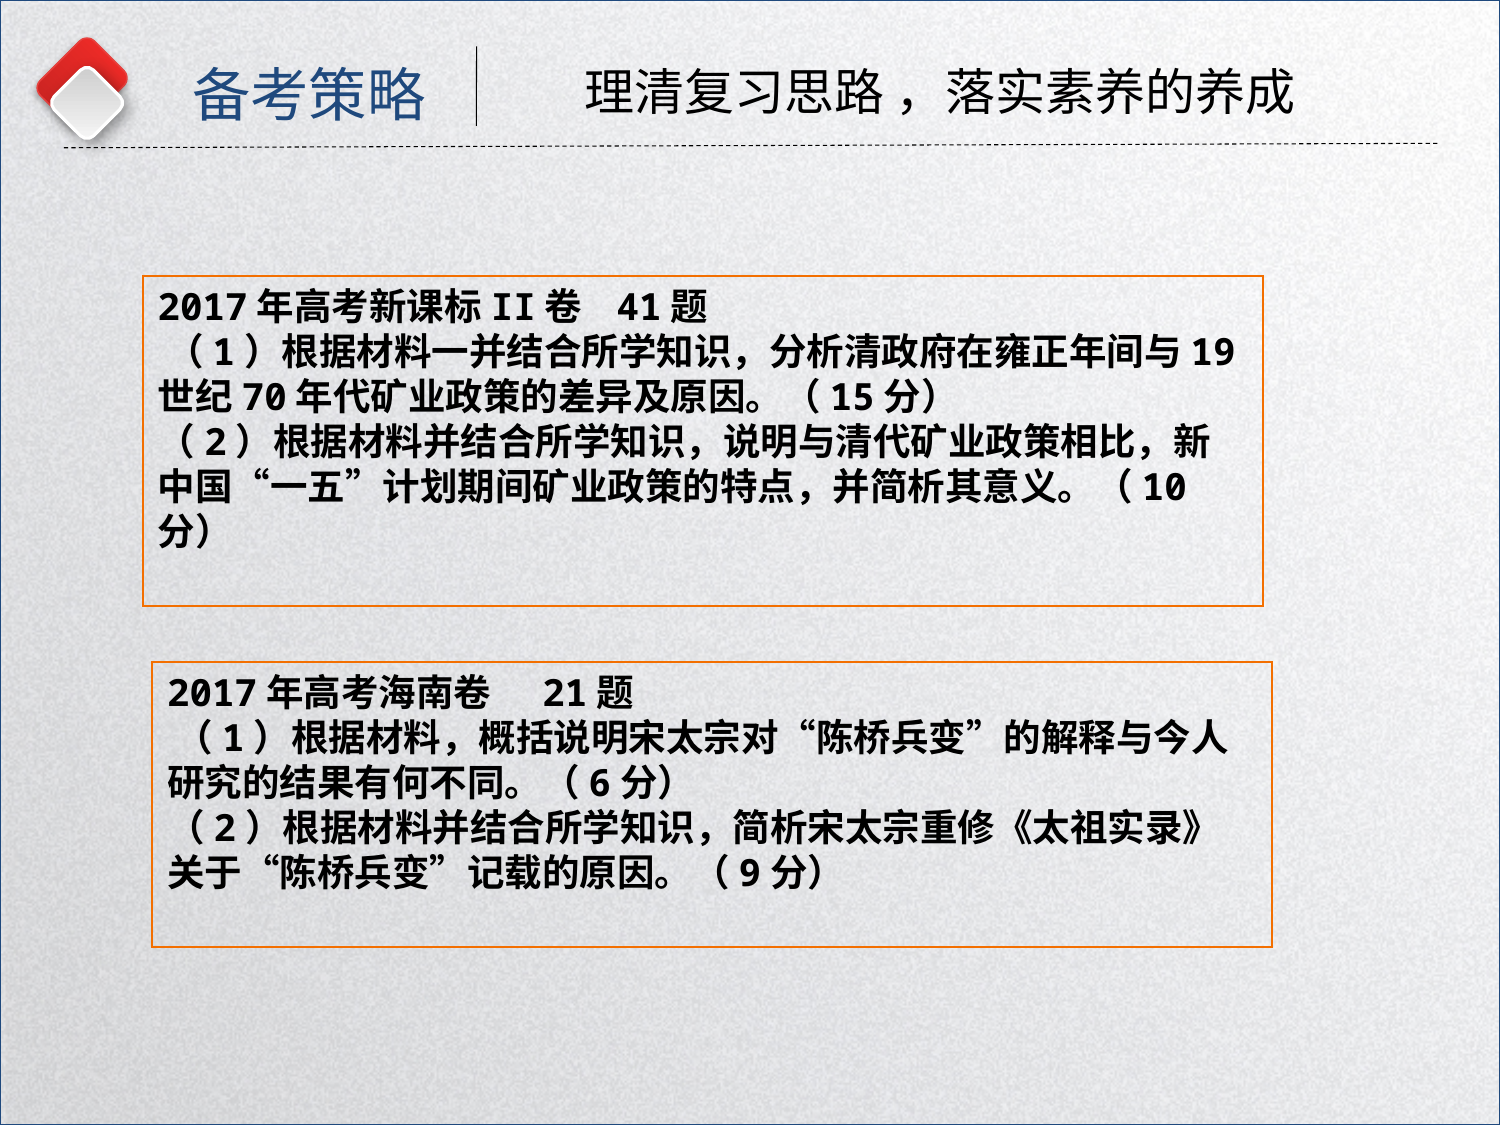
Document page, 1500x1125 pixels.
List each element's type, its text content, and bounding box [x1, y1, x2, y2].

text_box 备考策略 [143, 50, 475, 136]
text_box 2017年高考海南卷 21题 （1）根据材料，概括说明宋太宗对“陈桥兵变”的解释与今人研究的结果有何不同。（6分） （2）根据材料并结合所学知识，简析宋太宗重修《太祖实录》关于“陈桥兵变”记载的原因。（9分） [151, 661, 1273, 948]
text_box [37, 38, 127, 104]
text_box 理清复习思路 ，落实素养的养成 [569, 53, 1311, 129]
text_box 2017年高考新课标II卷 41题 （1）根据材料一并结合所学知识，分析清政府在雍正年间与19世纪70年代矿业政策的差异及原因。（15分） （2）根据材料并结合所学知识，说明与清代矿业政策相比，新中国“一五”计划期间矿业政策的特点，并简析其意义。（10分） [142, 275, 1264, 607]
picture [1, 1, 1499, 1124]
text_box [63, 143, 1439, 148]
text_box [51, 67, 123, 139]
